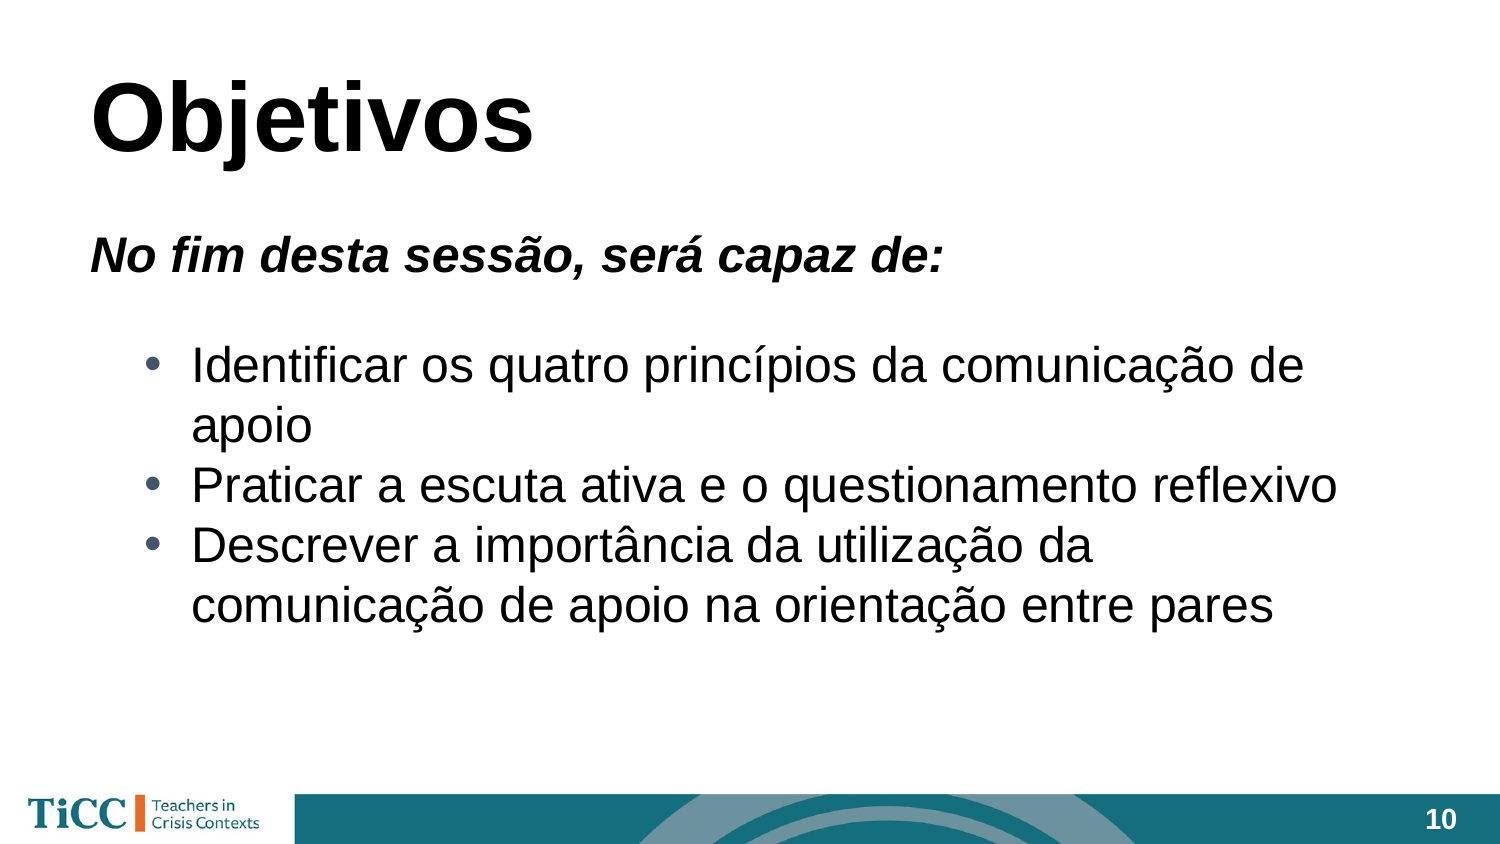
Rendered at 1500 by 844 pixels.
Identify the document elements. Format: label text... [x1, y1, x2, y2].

picture [0, 0, 1500, 844]
slide_number ‹#› [1410, 785, 1500, 844]
title Objetivos [75, 0, 1500, 187]
text_box No fim desta sessão, será capaz de: [74, 215, 1357, 291]
text_box Identificar os quatro princípios da comunicação de apoio Praticar a escuta ativa e o questionamento reflexivo Descrever a importância da utilização da comunicação de apoio na orientação entre pares [129, 317, 1371, 766]
list [75, 239, 1425, 808]
